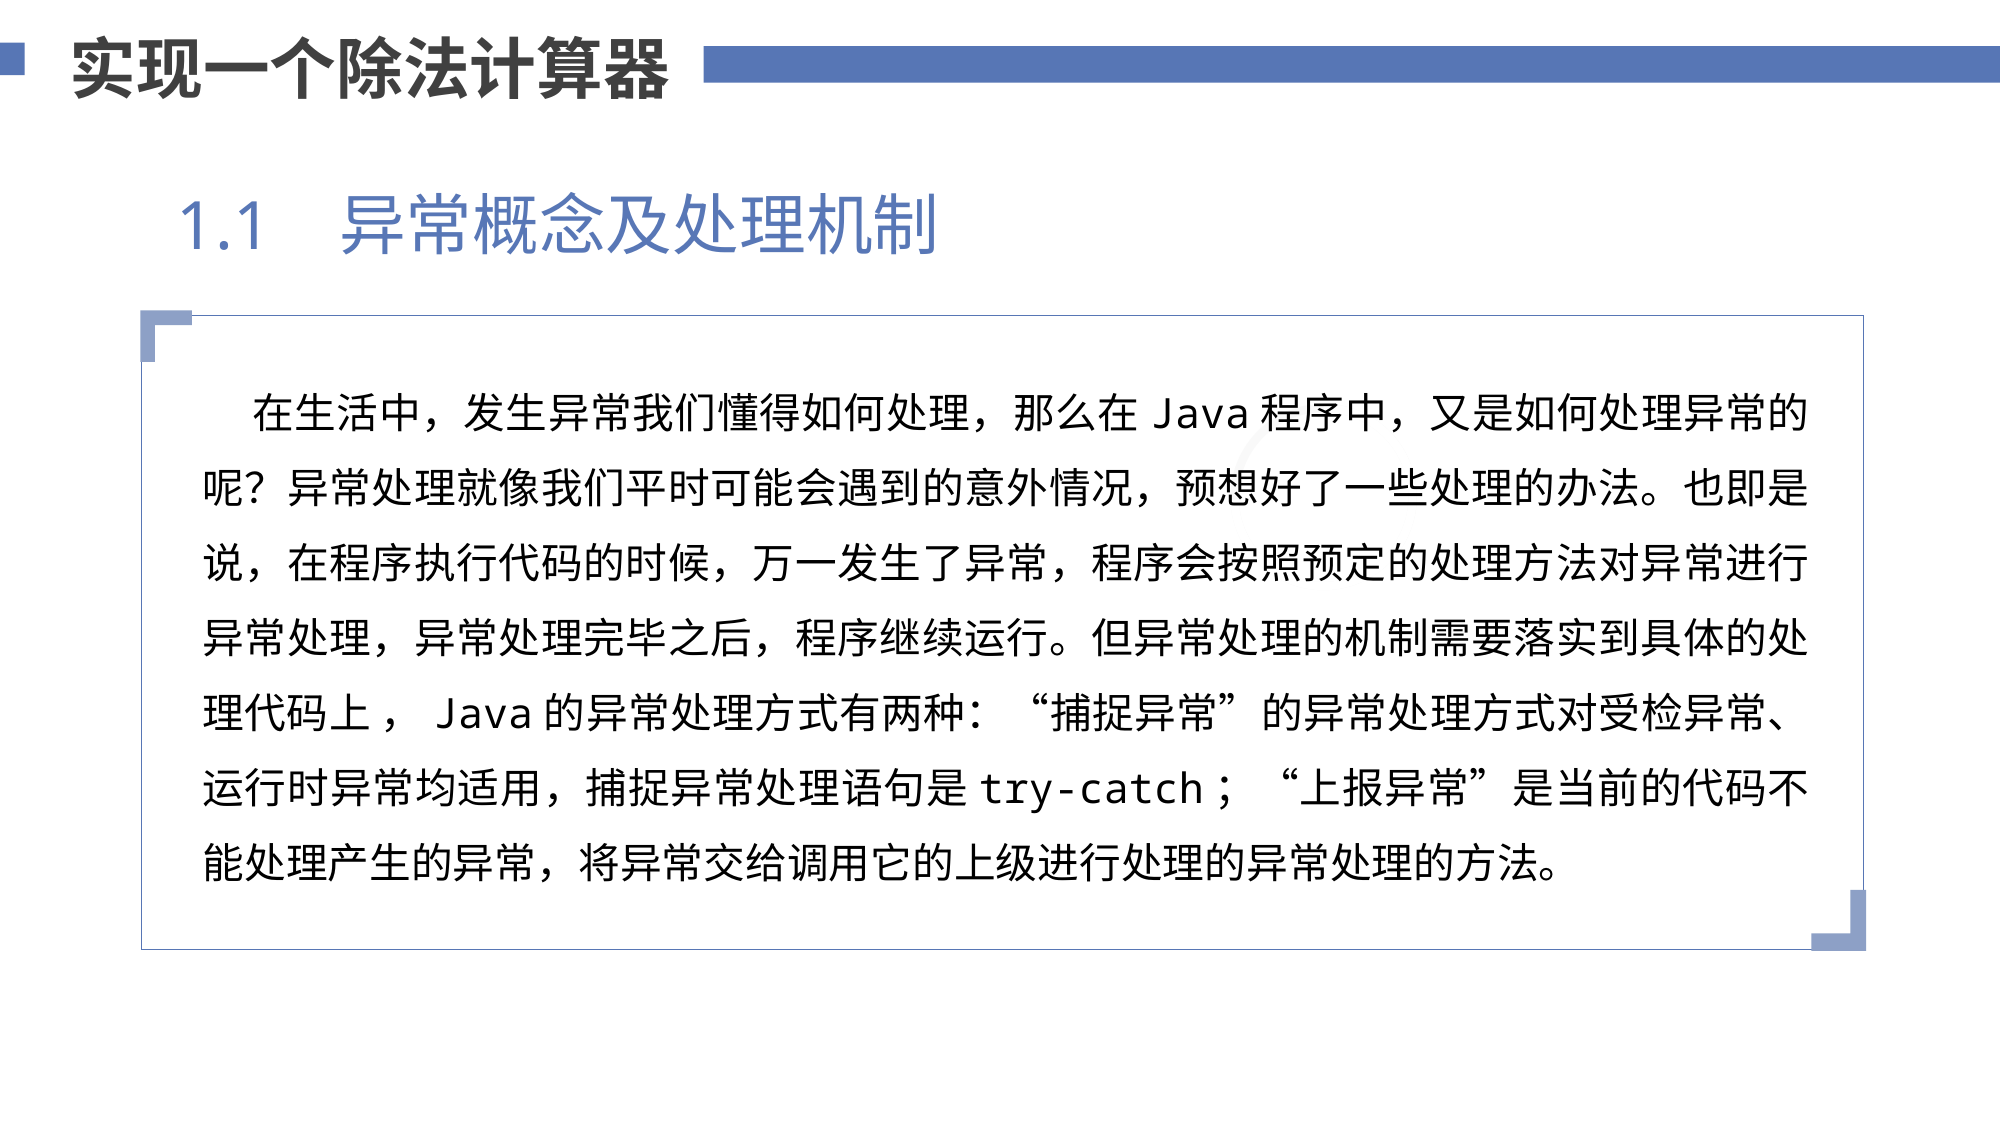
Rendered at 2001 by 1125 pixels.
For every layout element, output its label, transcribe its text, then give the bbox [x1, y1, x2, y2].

text_box [140, 314, 1864, 950]
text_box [1234, 407, 1413, 587]
text_box [1810, 889, 1867, 952]
text_box [702, 45, 2000, 84]
text_box 1.1 异常概念及处理机制 [162, 175, 1075, 271]
text_box [139, 309, 193, 363]
text_box [0, 41, 26, 76]
text_box 实现一个除法计算器 [69, 26, 671, 107]
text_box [1451, 385, 1820, 591]
